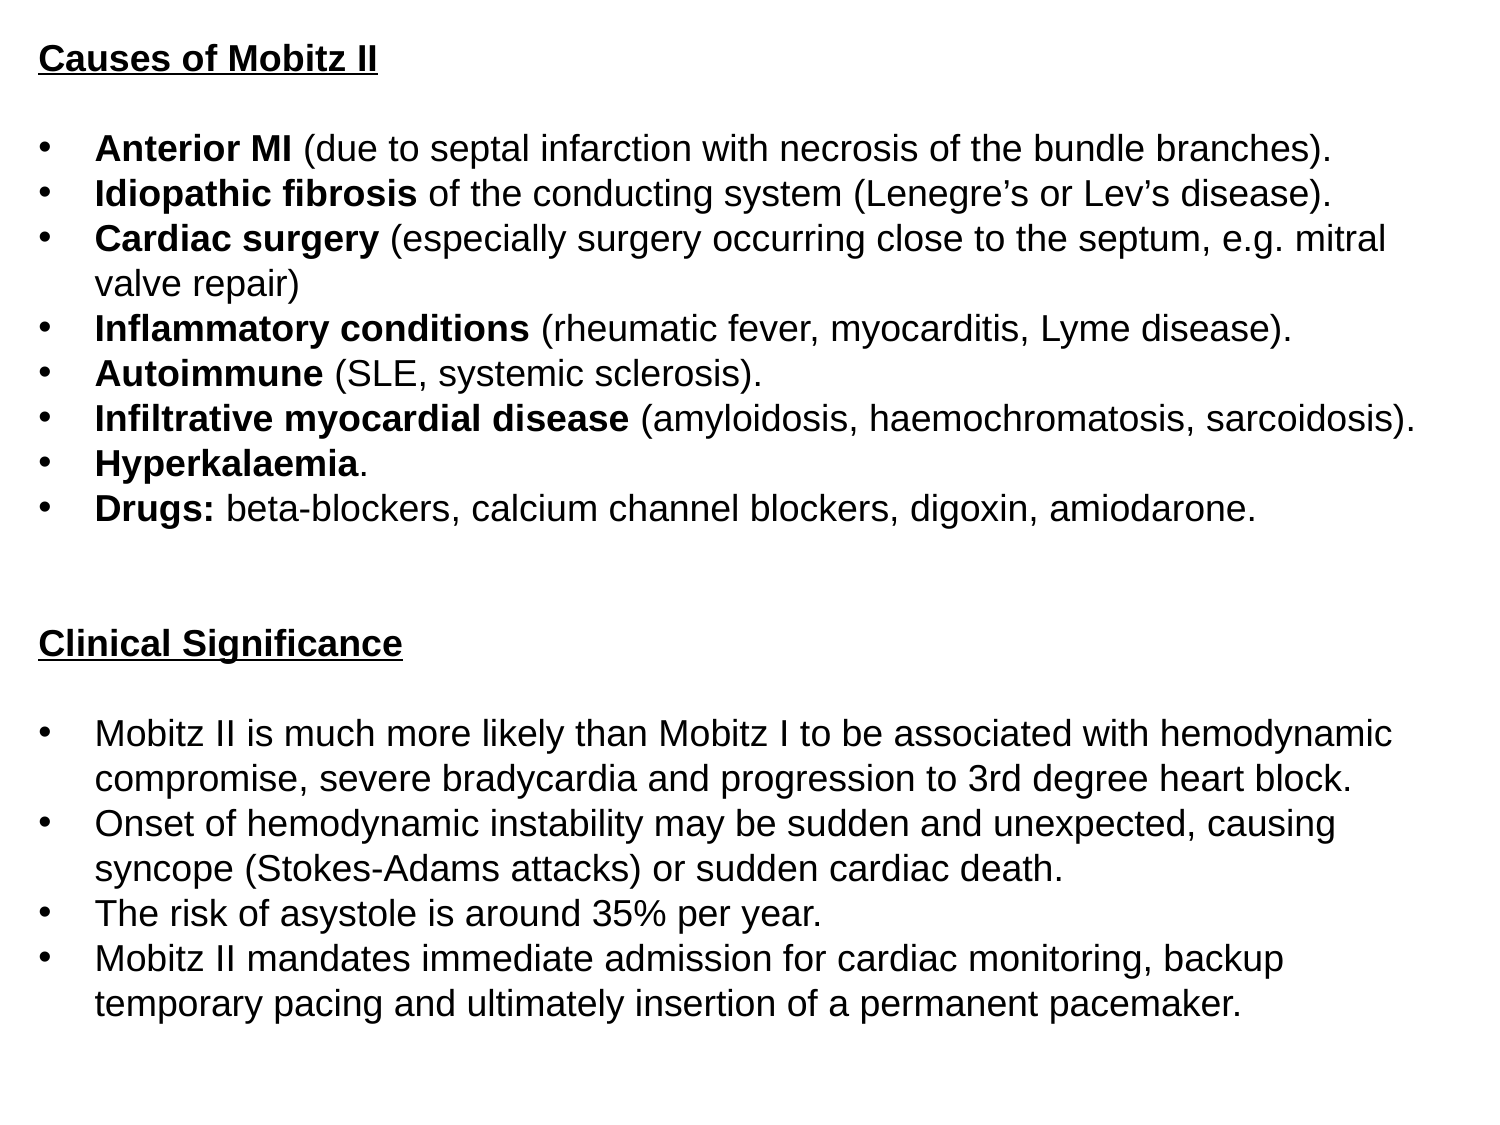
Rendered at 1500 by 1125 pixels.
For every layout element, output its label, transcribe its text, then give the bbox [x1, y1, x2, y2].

text_box Causes of Mobitz II Anterior MI (due to septal infarction with necrosis of the bundle branches). Idiopathic fibrosis of the conducting system (Lenegre’s or Lev’s disease). Cardiac surgery (especially surgery occurring close to the septum, e.g. mitral valve repair) Inflammatory conditions (rheumatic fever, myocarditis, Lyme disease). Autoimmune (SLE, systemic sclerosis). Infiltrative myocardial disease (amyloidosis, haemochromatosis, sarcoidosis). Hyperkalaemia. Drugs: beta-blockers, calcium channel blockers, digoxin, amiodarone. [23, 26, 1465, 582]
text_box Clinical Significance Mobitz II is much more likely than Mobitz I to be associated with hemodynamic compromise, severe bradycardia and progression to 3rd degree heart block. Onset of hemodynamic instability may be sudden and unexpected, causing syncope (Stokes-Adams attacks) or sudden cardiac death. The risk of asystole is around 35% per year. Mobitz II mandates immediate admission for cardiac monitoring, backup temporary pacing and ultimately insertion of a permanent pacemaker. [23, 611, 1477, 1077]
